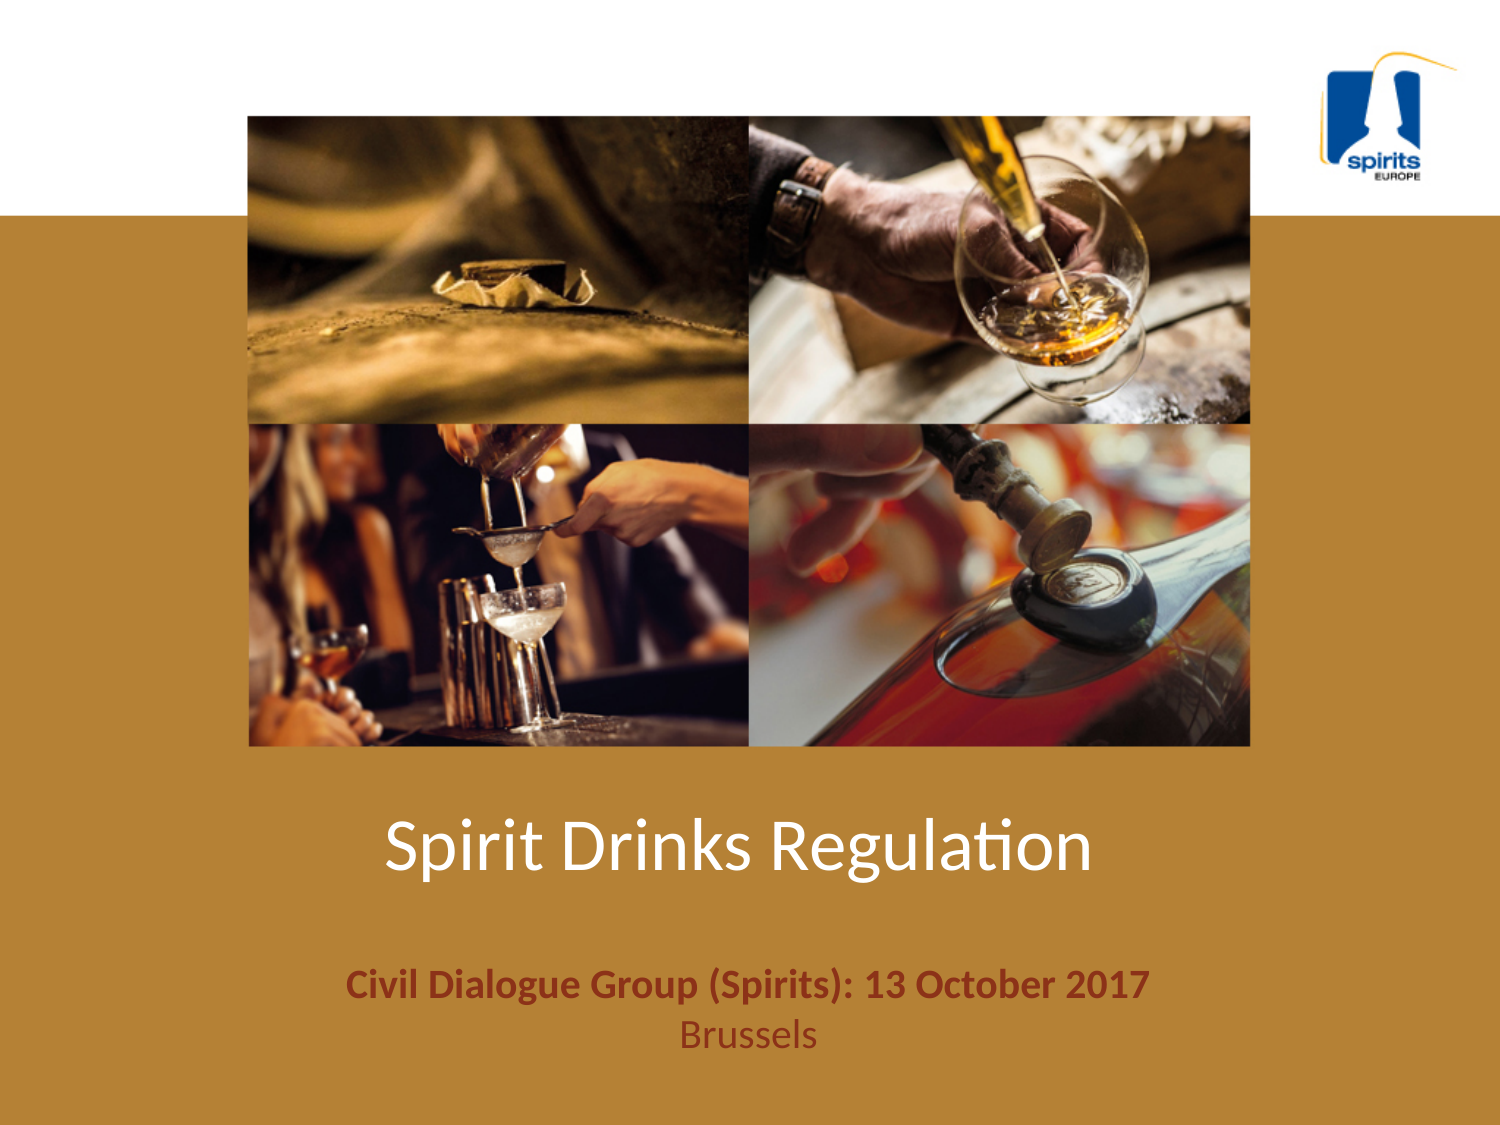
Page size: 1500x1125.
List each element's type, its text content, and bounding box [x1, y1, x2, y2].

subtitle Civil Dialogue Group (Spirits): 13 October 2017 Brussels [128, 959, 1369, 1083]
picture [0, 0, 1500, 1125]
title Spirit Drinks Regulation [58, 780, 1439, 923]
